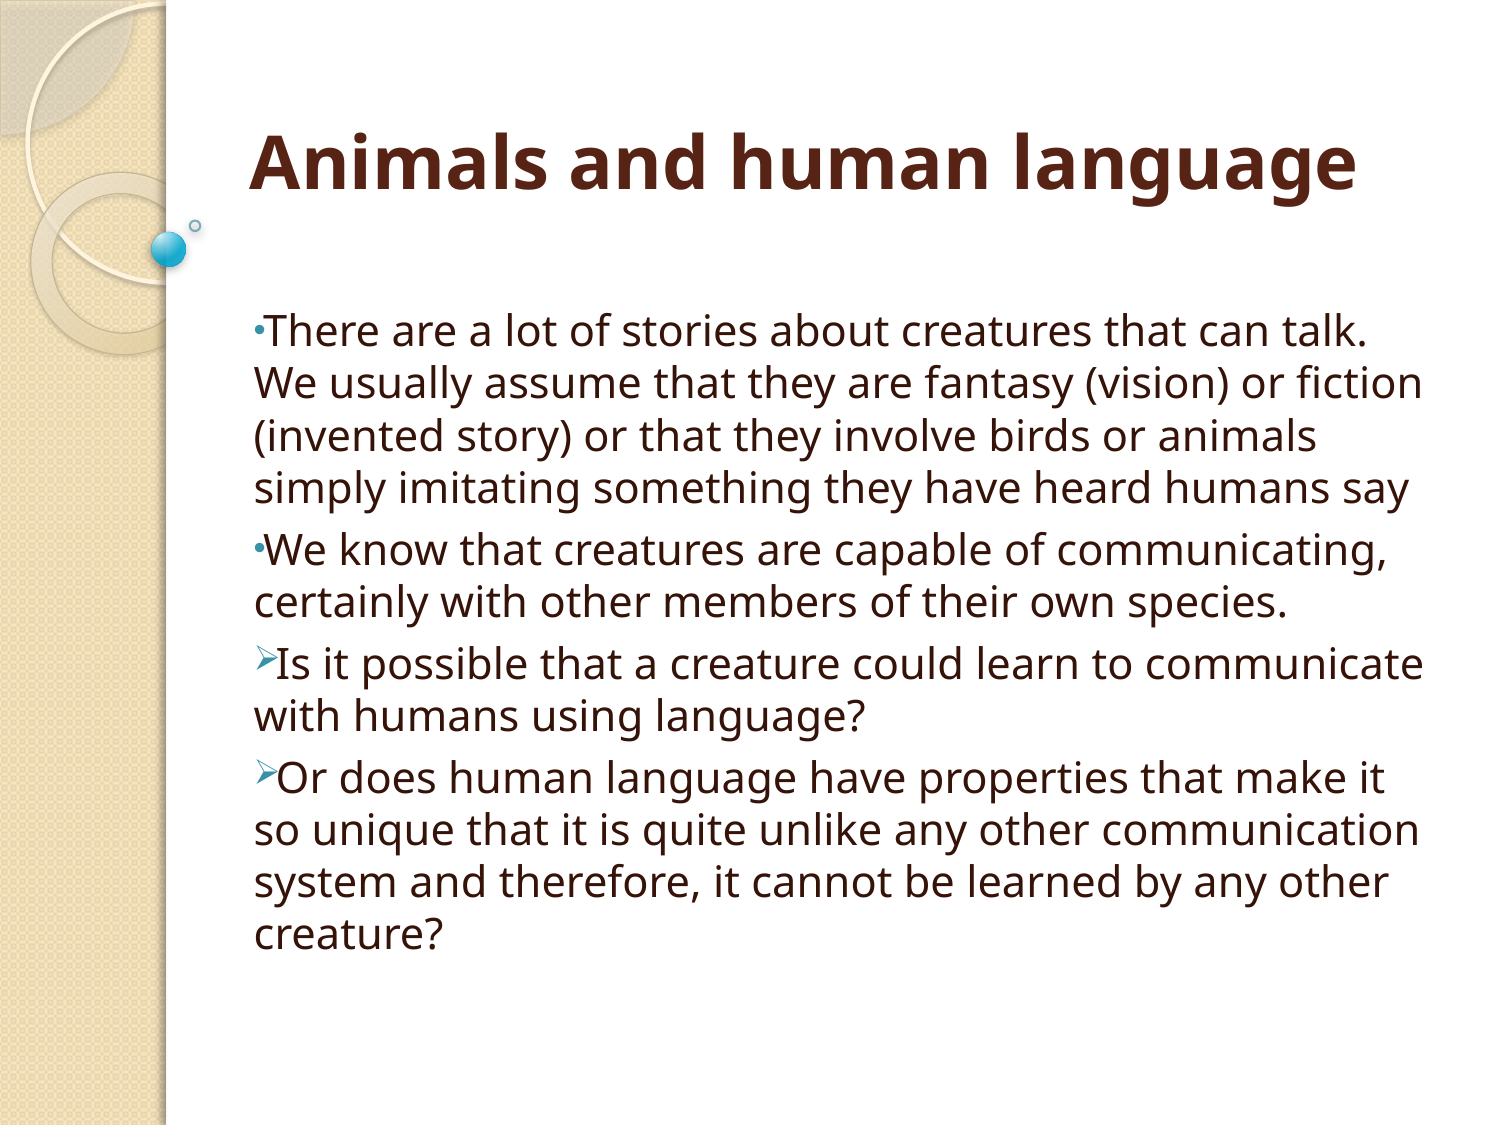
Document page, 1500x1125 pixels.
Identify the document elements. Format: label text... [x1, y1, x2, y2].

subtitle There are a lot of stories about creatures that can talk. We usually assume that they are fantasy (vision) or fiction (invented story) or that they involve birds or animals simply imitating something they have heard humans say We know that creatures are capable of communicating, certainly with other members of their own species. Is it possible that a creature could learn to communicate with humans using language? Or does human language have properties that make it so unique that it is quite unlike any other communication system and therefore, it cannot be learned by any other creature? [234, 303, 1450, 1063]
title Animals and human language [234, 59, 1450, 301]
